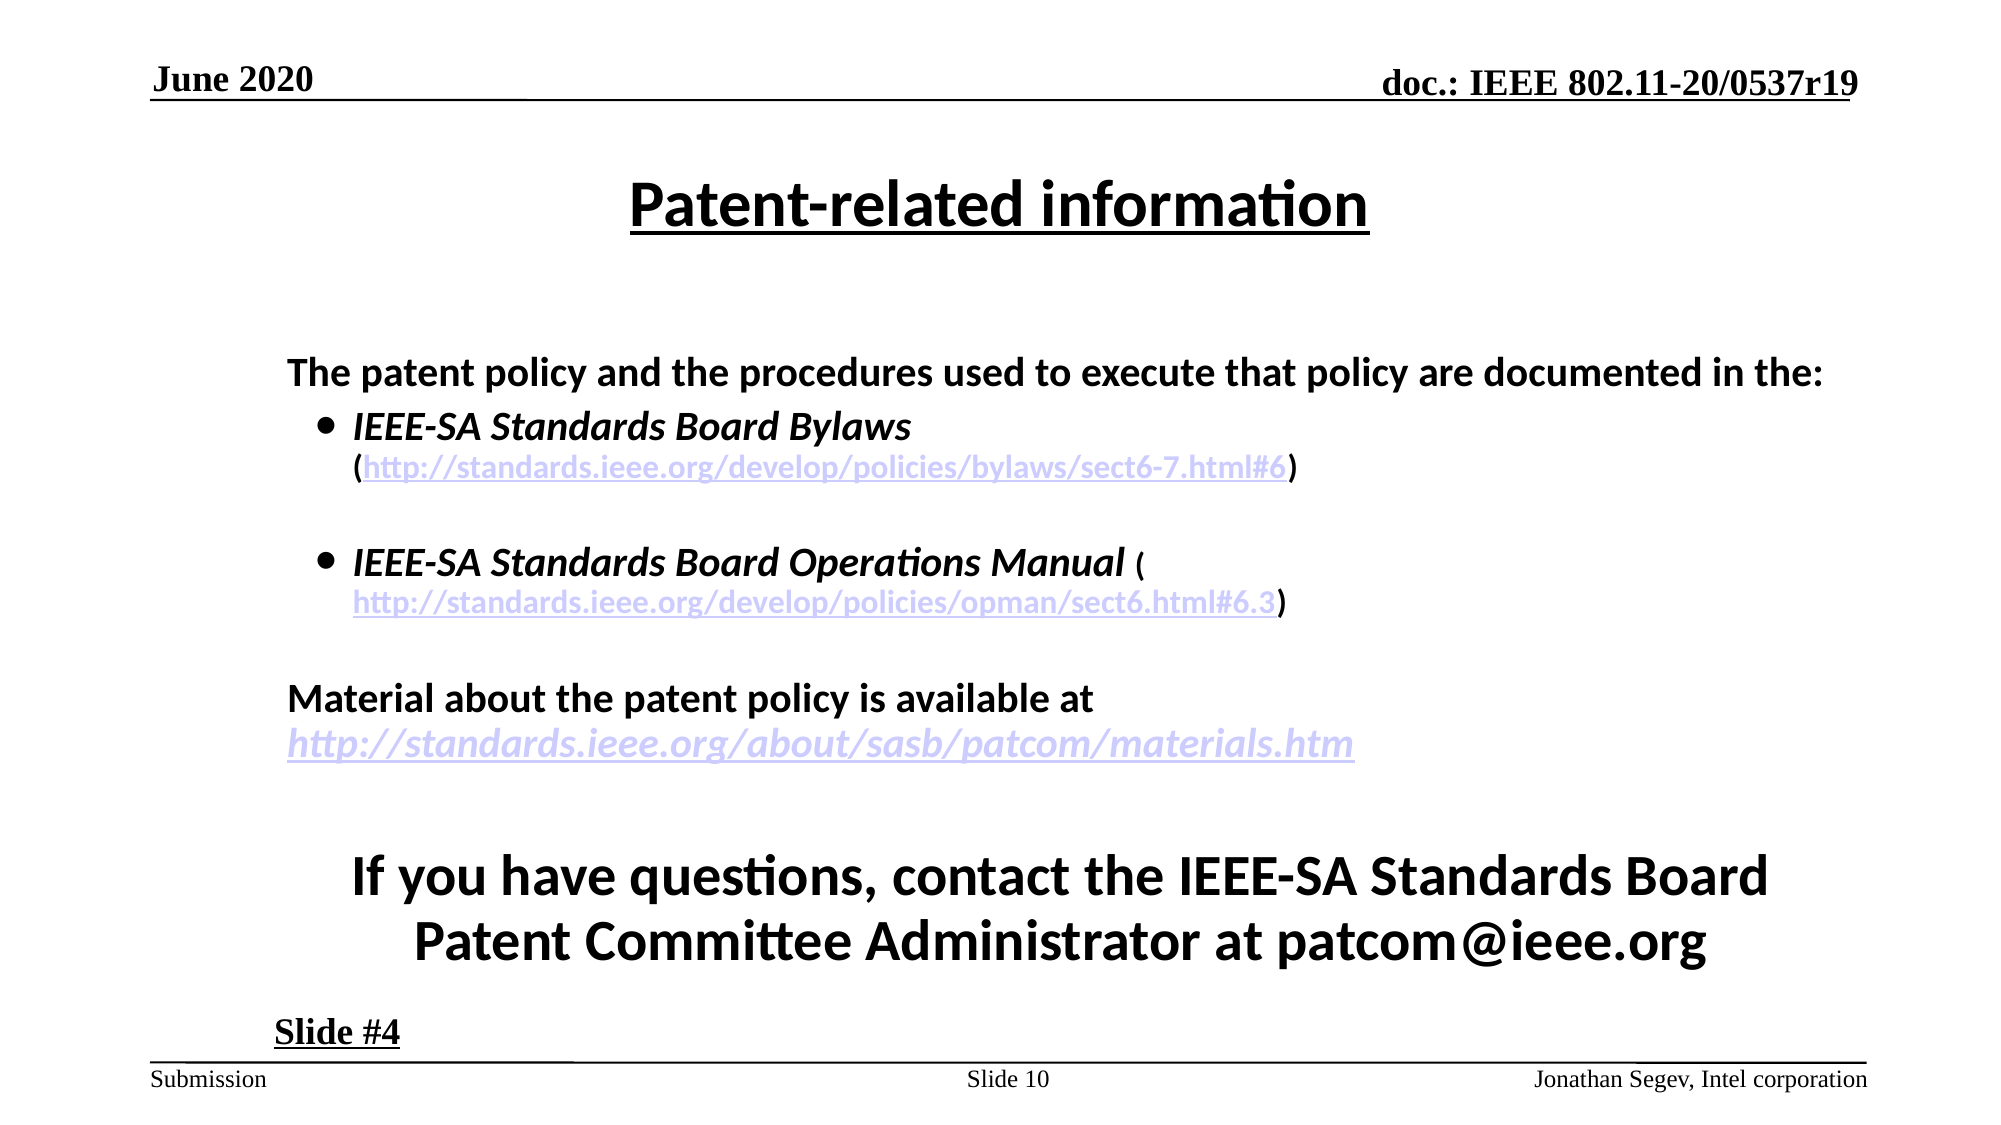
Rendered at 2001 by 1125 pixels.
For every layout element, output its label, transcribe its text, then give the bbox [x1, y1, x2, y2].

footer Jonathan Segev, Intel corporation [1171, 1061, 1869, 1093]
list The patent policy and the procedures used to execute that policy are documented in the: IEEE-SA Standards Board Bylaws (http://standards.ieee.org/develop/policies/bylaws/sect6-7.html#6) IEEE-SA Standards Board Operations Manual (http://standards.ieee.org/develop/policies/opman/sect6.html#6.3) Material about the patent policy is available at http://standards.ieee.org/about/sasb/patcom/materials.htm If you have questions, contact the IEEE-SA Standards Board Patent Committee Administrator at patcom@ieee.org [149, 324, 1850, 1000]
text_box Slide #4 [259, 999, 416, 1060]
title Patent-related information [149, 112, 1850, 288]
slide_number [152, 54, 563, 100]
slide_number Slide 10 [950, 1061, 1067, 1123]
